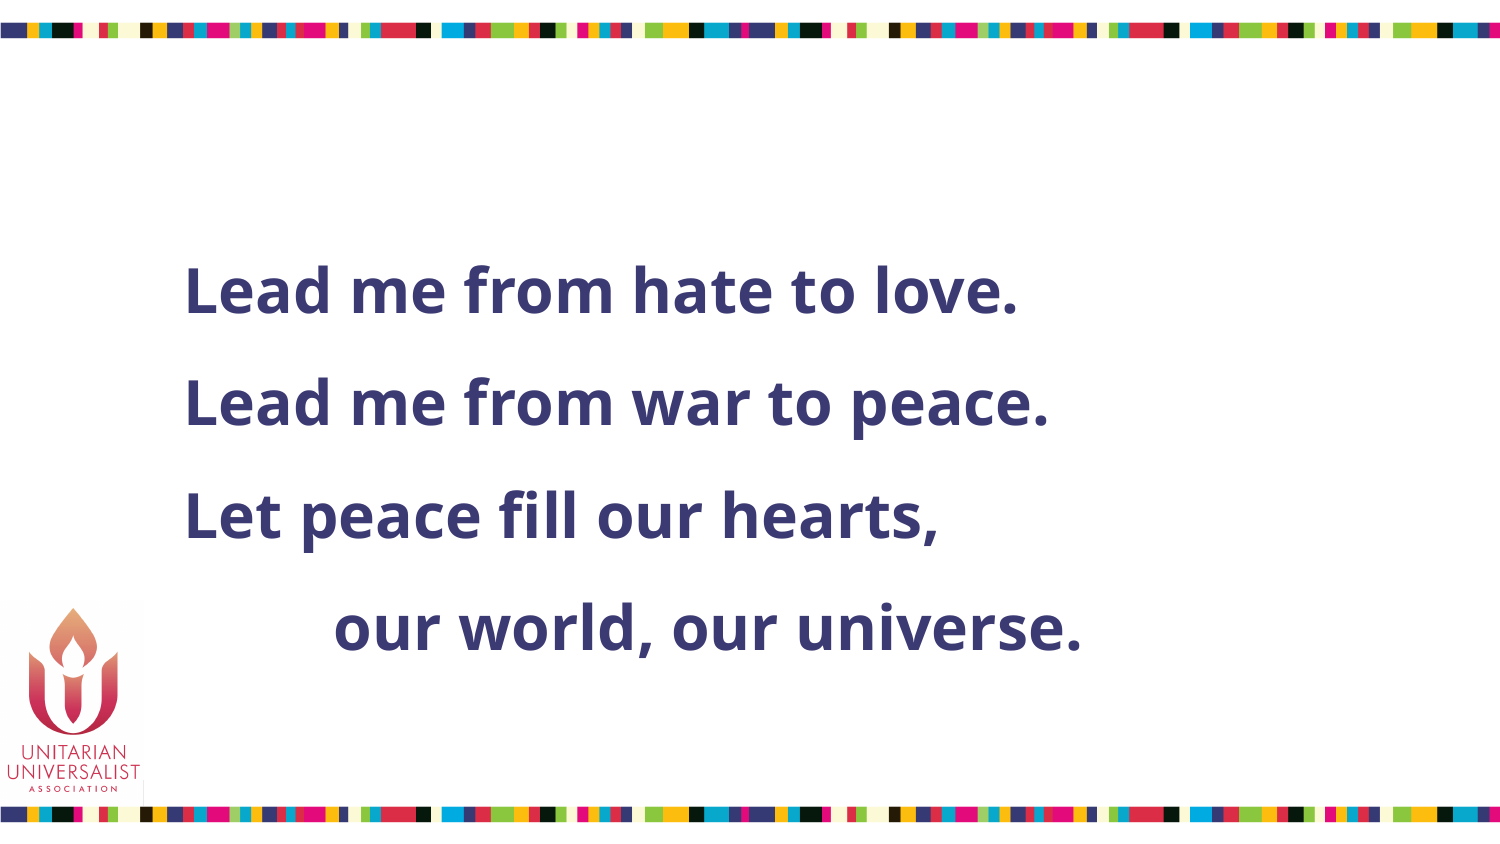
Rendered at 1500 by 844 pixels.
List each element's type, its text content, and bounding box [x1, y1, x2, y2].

text_box Lead me from hate to love. Lead me from war to peace. Let peace fill our hearts, our world, our universe. [168, 198, 1421, 678]
picture [0, 600, 1500, 824]
picture [0, 22, 1500, 40]
